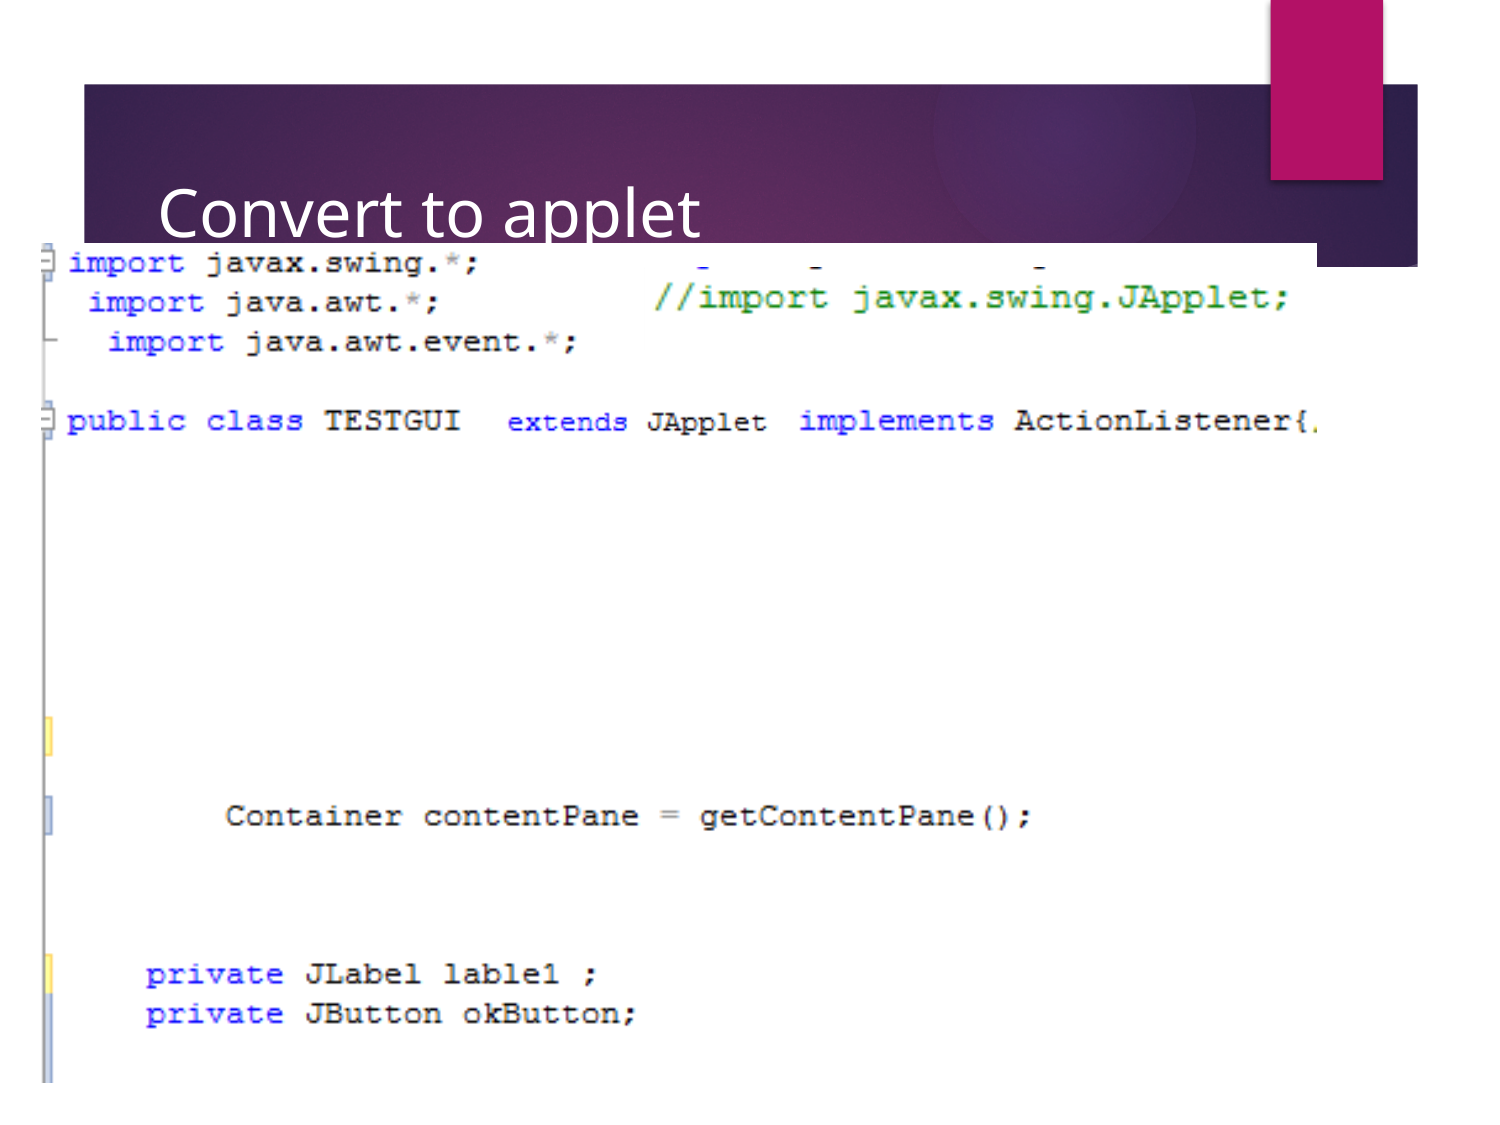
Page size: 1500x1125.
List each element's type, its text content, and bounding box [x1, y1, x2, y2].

title Convert to applet [142, 152, 1183, 241]
picture [40, 243, 1455, 1083]
